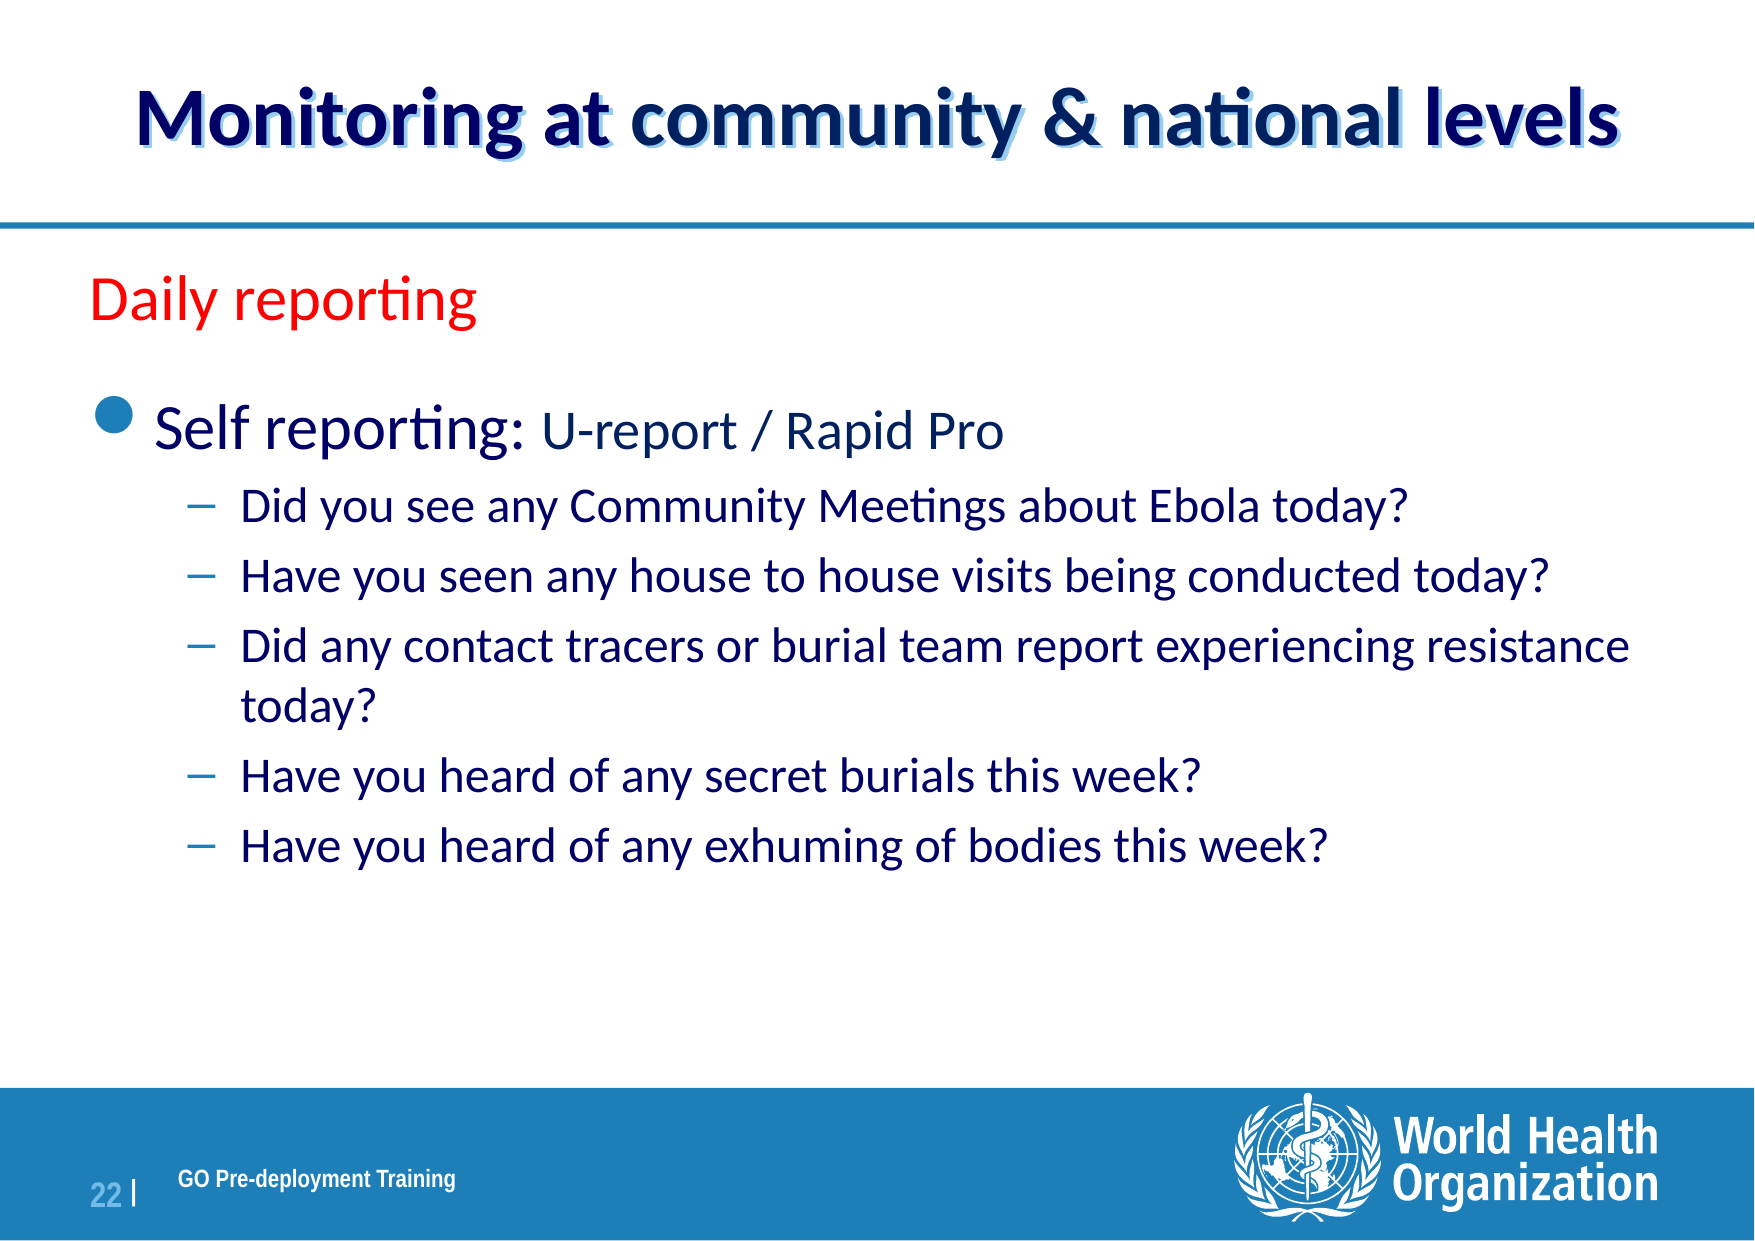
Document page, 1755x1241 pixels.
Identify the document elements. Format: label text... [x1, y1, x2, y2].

list Daily reporting Self reporting: U-report / Rapid Pro Did you see any Community Meetings about Ebola today? Have you seen any house to house visits being conducted today? Did any contact tracers or burial team report experiencing resistance today? Have you heard of any secret burials this week? Have you heard of any exhuming of bodies this week? [89, 255, 1669, 1065]
title Monitoring at community & national levels [0, 0, 1755, 224]
